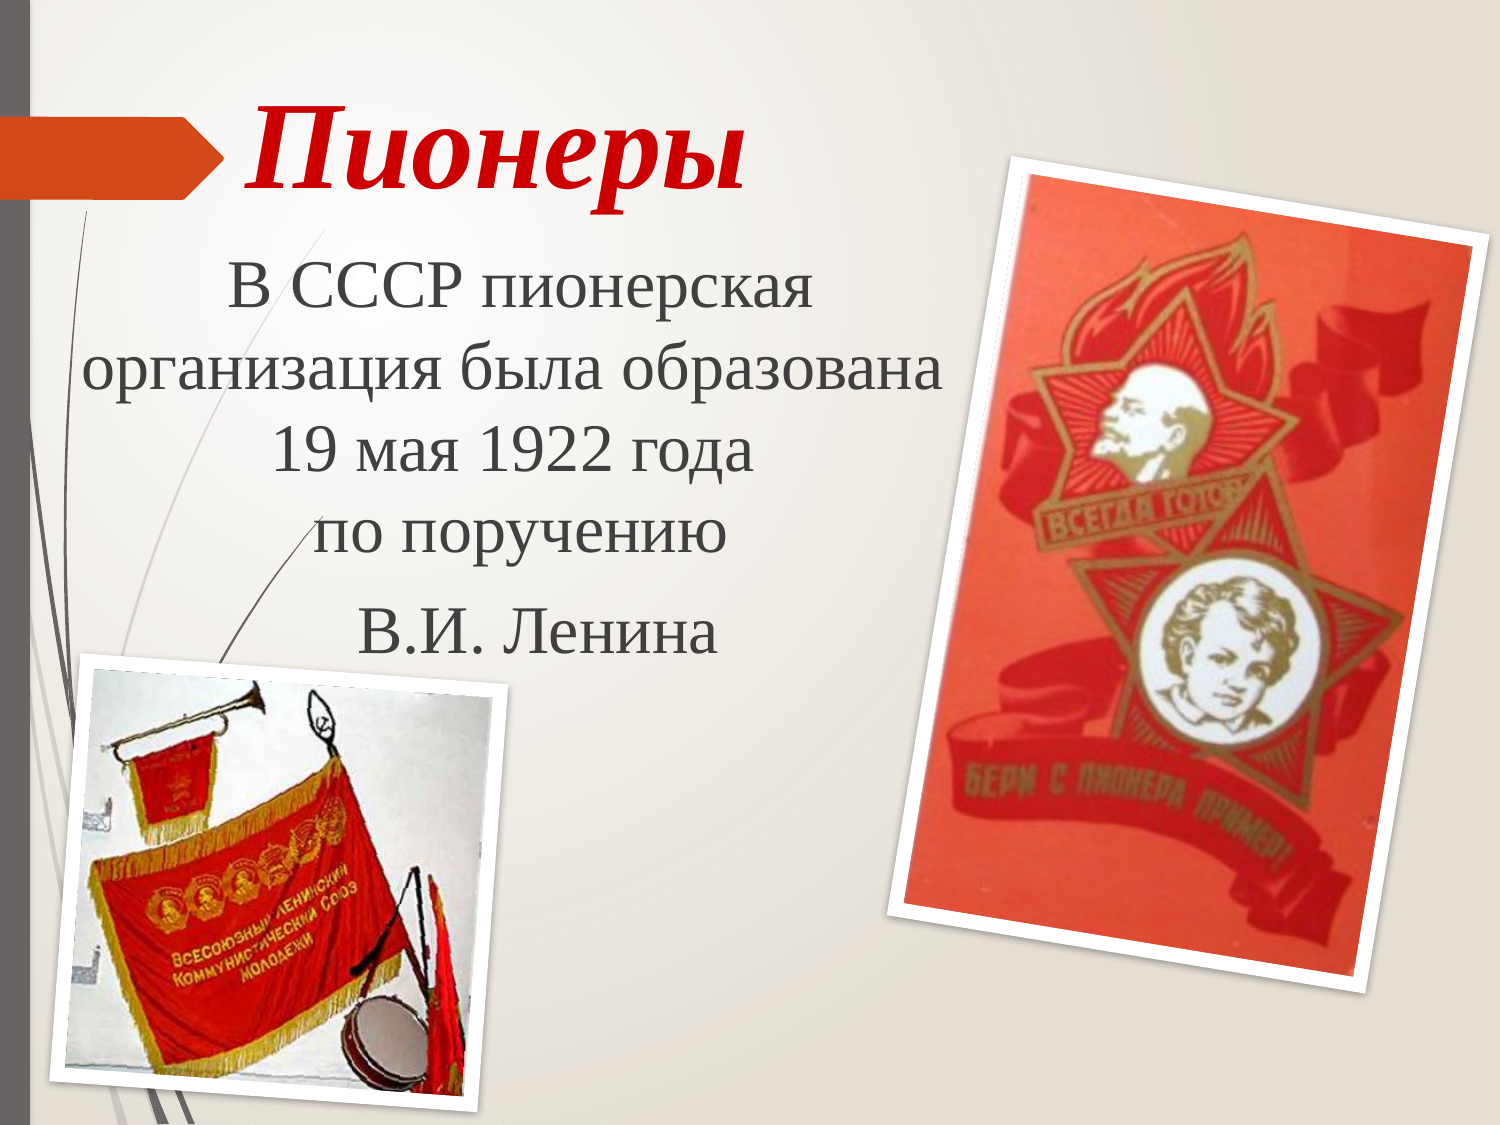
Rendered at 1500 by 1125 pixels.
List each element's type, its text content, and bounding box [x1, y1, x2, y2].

list В СССР пионерская организация была образована 19 мая 1922 года по поручению В.И. Ленина [64, 231, 955, 720]
picture [904, 173, 1472, 976]
picture [66, 670, 492, 1096]
title Пионеры [230, 56, 1168, 231]
